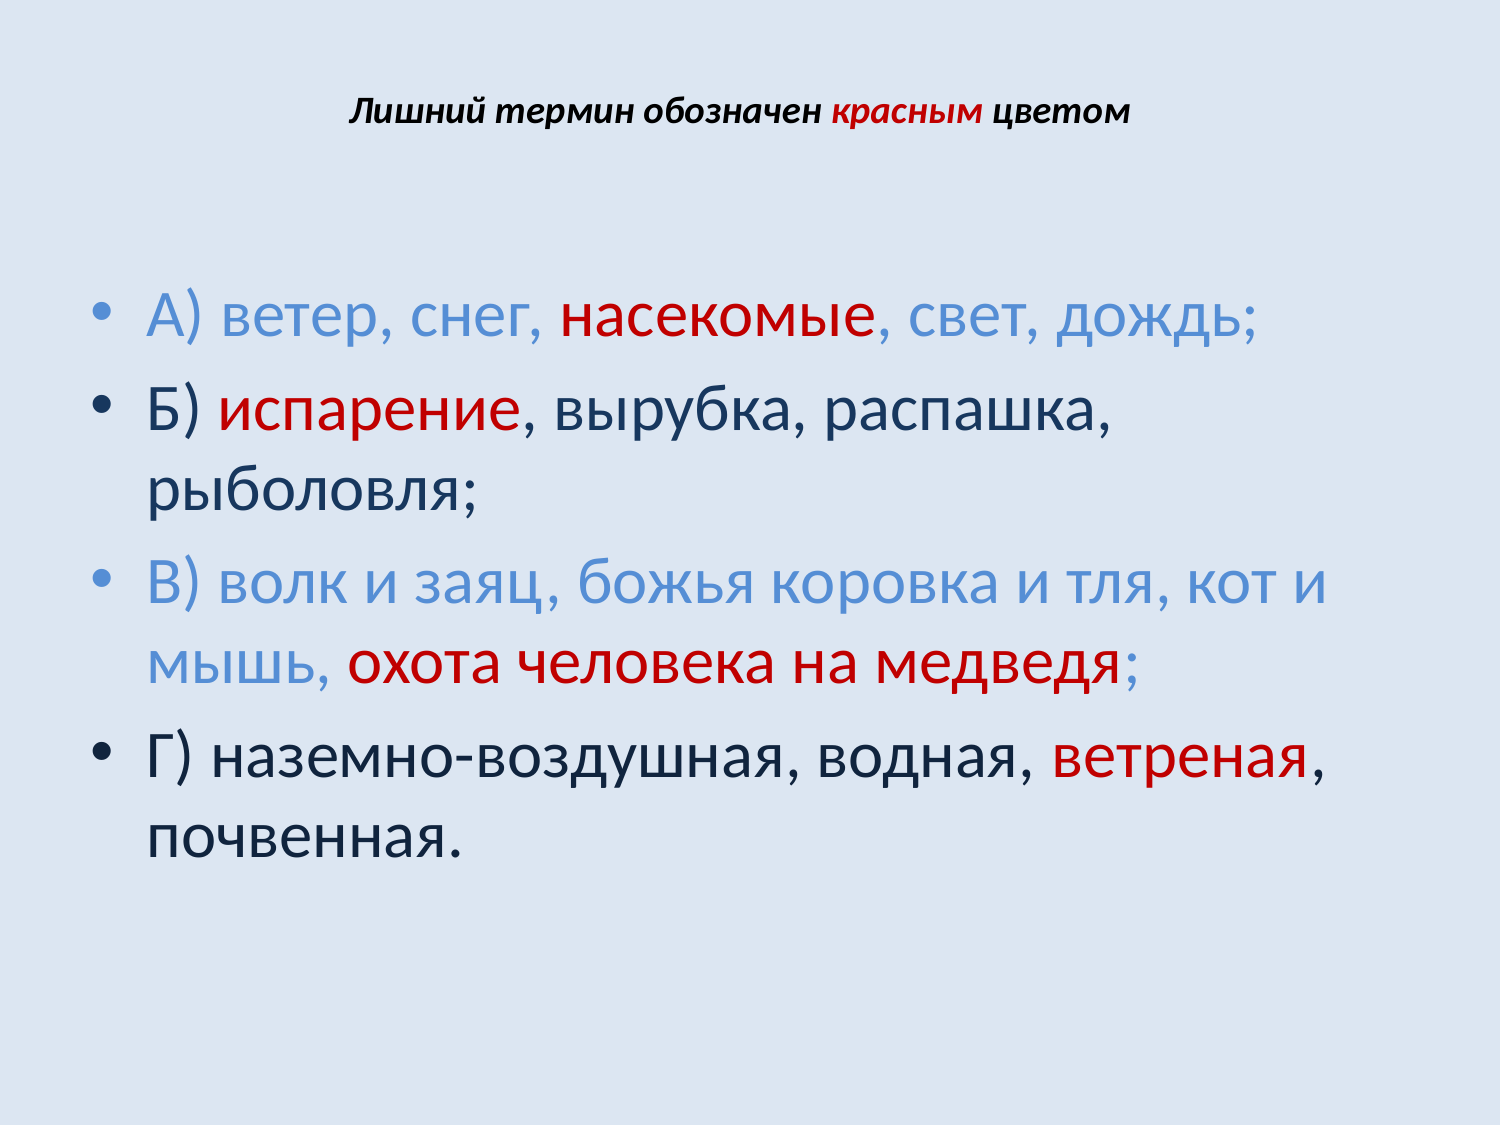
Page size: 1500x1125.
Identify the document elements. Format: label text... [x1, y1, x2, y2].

list А) ветер, снег, насекомые, свет, дождь; Б) испарение, вырубка, распашка, рыболовля; В) волк и заяц, божья коровка и тля, кот и мышь, охота человека на медведя; Г) наземно-воздушная, водная, ветреная, почвенная. [75, 262, 1425, 1005]
title Лишний термин обозначен красным цветом [64, 30, 1415, 206]
